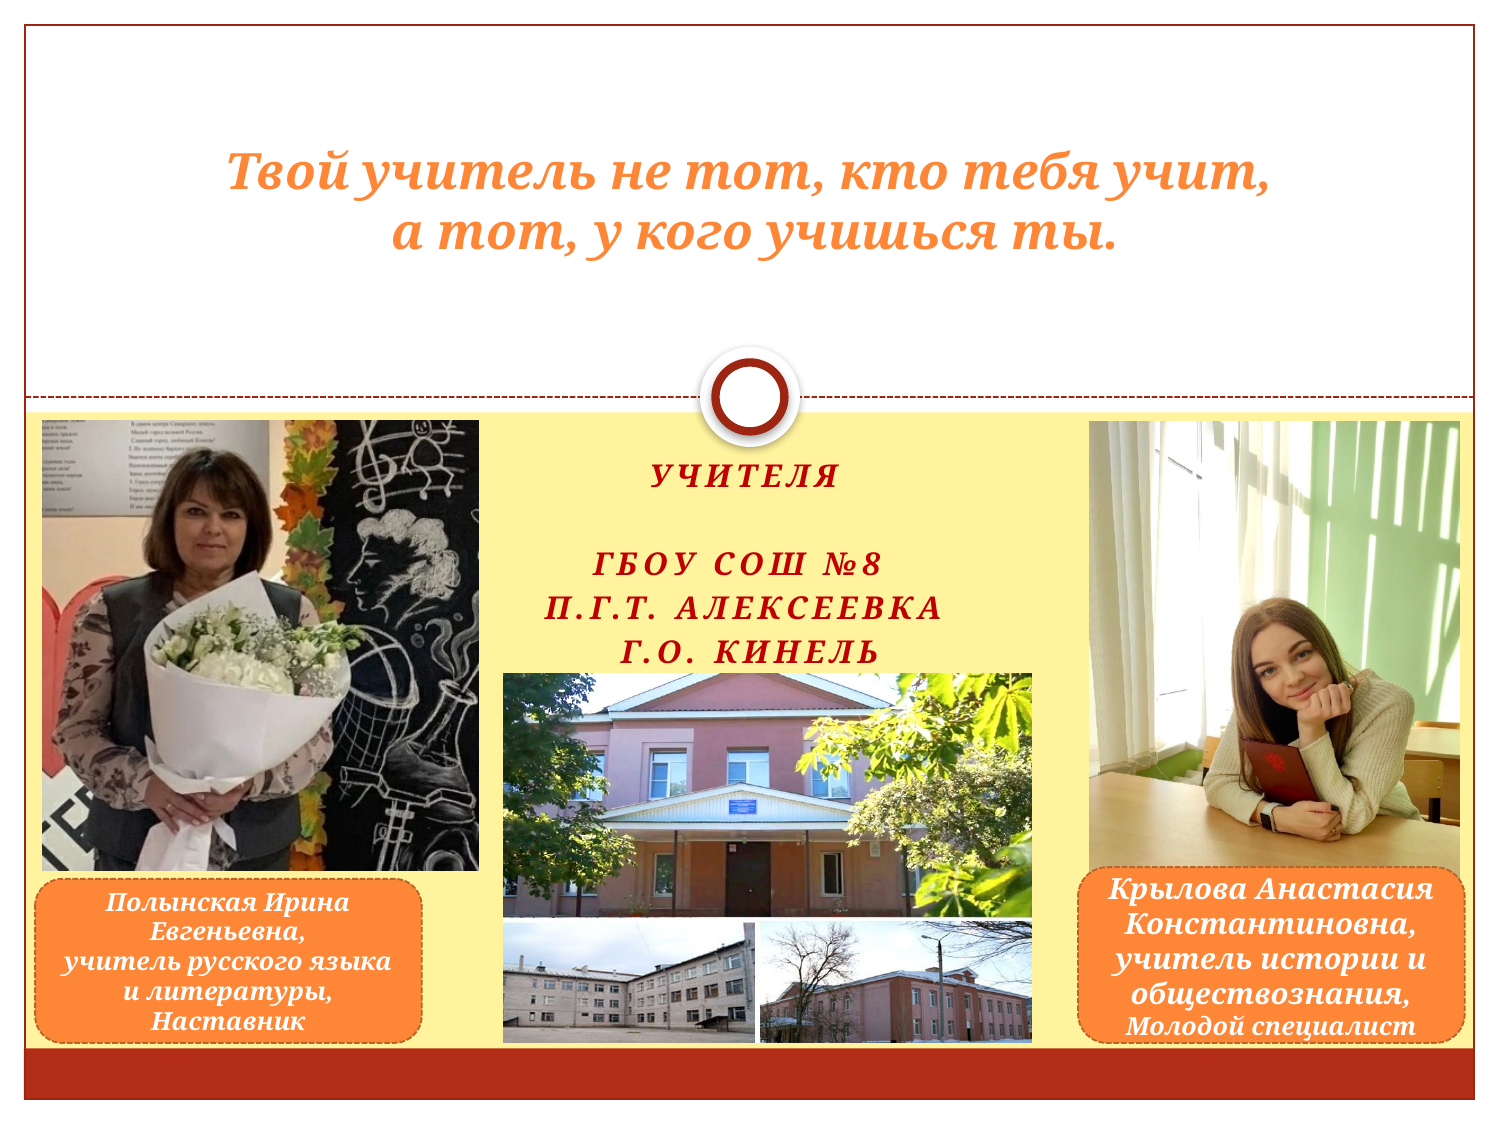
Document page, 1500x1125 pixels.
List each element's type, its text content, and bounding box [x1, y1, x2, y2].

picture [42, 420, 479, 871]
picture [503, 673, 1032, 1044]
text_box Крылова Анастасия Константиновна, учитель истории и обществознания, Молодой специалист [1077, 880, 1466, 1044]
picture [1089, 421, 1460, 938]
subtitle Учителя ГБОУ СОШ №8 п.г.т. Алексеевка г.о. Кинель [386, 410, 1114, 680]
text_box Полынская Ирина Евгеньевна, учитель русского языка и литературы, Наставник [34, 881, 423, 1044]
title Твой учитель не тот, кто тебя учит, а тот, у кого учишься ты. [46, 46, 1465, 268]
